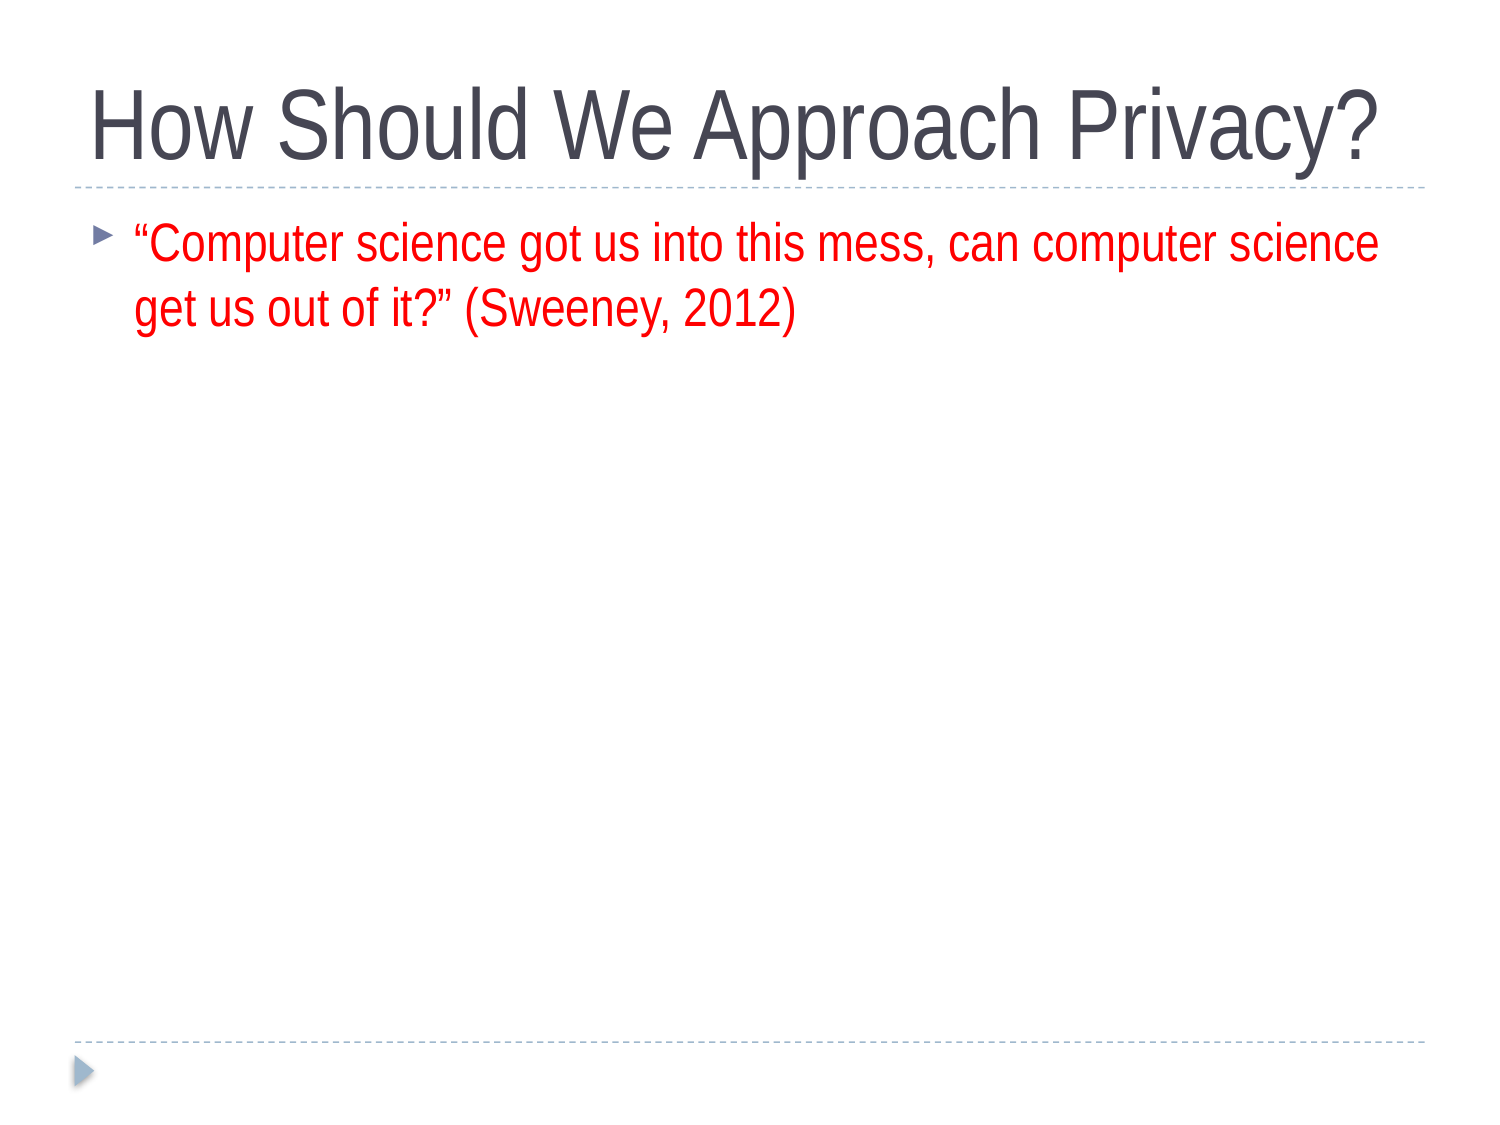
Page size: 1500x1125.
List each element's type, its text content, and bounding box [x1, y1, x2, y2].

title How Should We Approach Privacy? [75, 24, 1425, 188]
list “Computer science got us into this mess, can computer science get us out of it?” (Sweeney, 2012) [75, 200, 1425, 1010]
